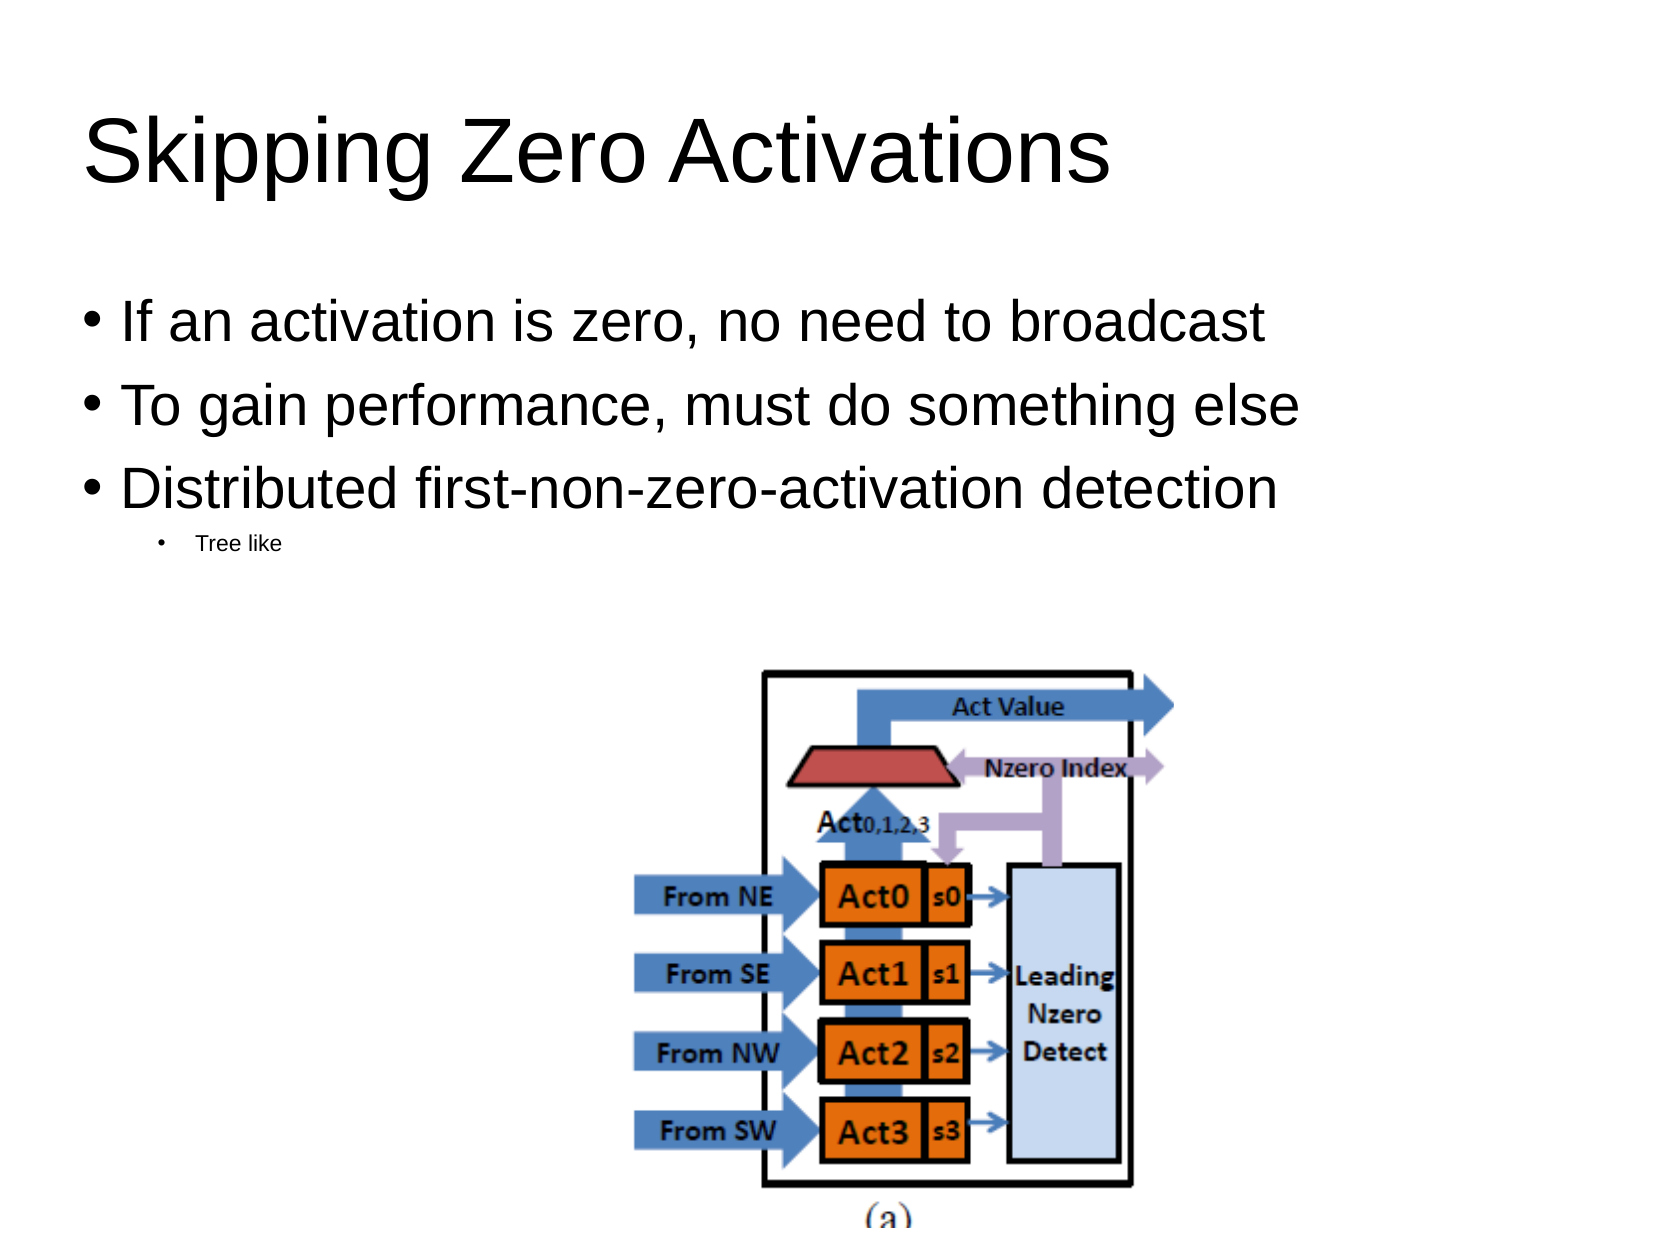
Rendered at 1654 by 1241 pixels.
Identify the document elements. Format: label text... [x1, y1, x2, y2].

list If an activation is zero, no need to broadcast To gain performance, must do something else Distributed first-non-zero-activation detection Tree like [82, 290, 1571, 498]
title Skipping Zero Activations [82, 49, 1571, 257]
picture [579, 595, 1175, 1228]
